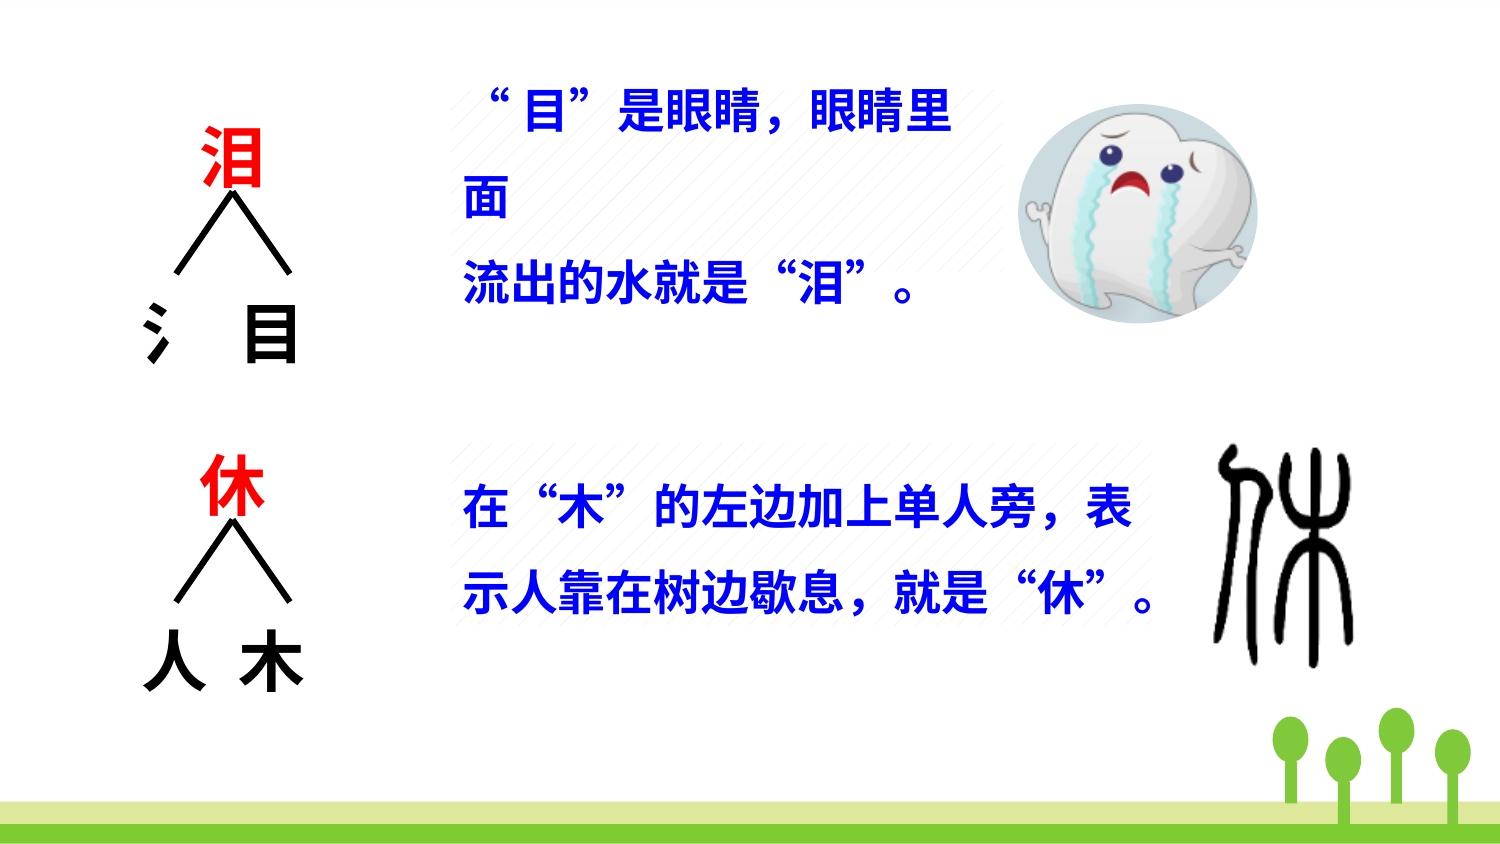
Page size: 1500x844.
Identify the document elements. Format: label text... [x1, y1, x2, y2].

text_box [0, 707, 1500, 844]
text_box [126, 396, 395, 710]
text_box 在“木”的左边加上单人旁，表示人靠在树边歇息，就是“休”。 [450, 442, 1153, 627]
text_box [126, 68, 395, 382]
picture [0, 0, 1500, 707]
text_box “目”是眼睛，眼睛里面 流出的水就是“泪”。 [450, 89, 1004, 273]
